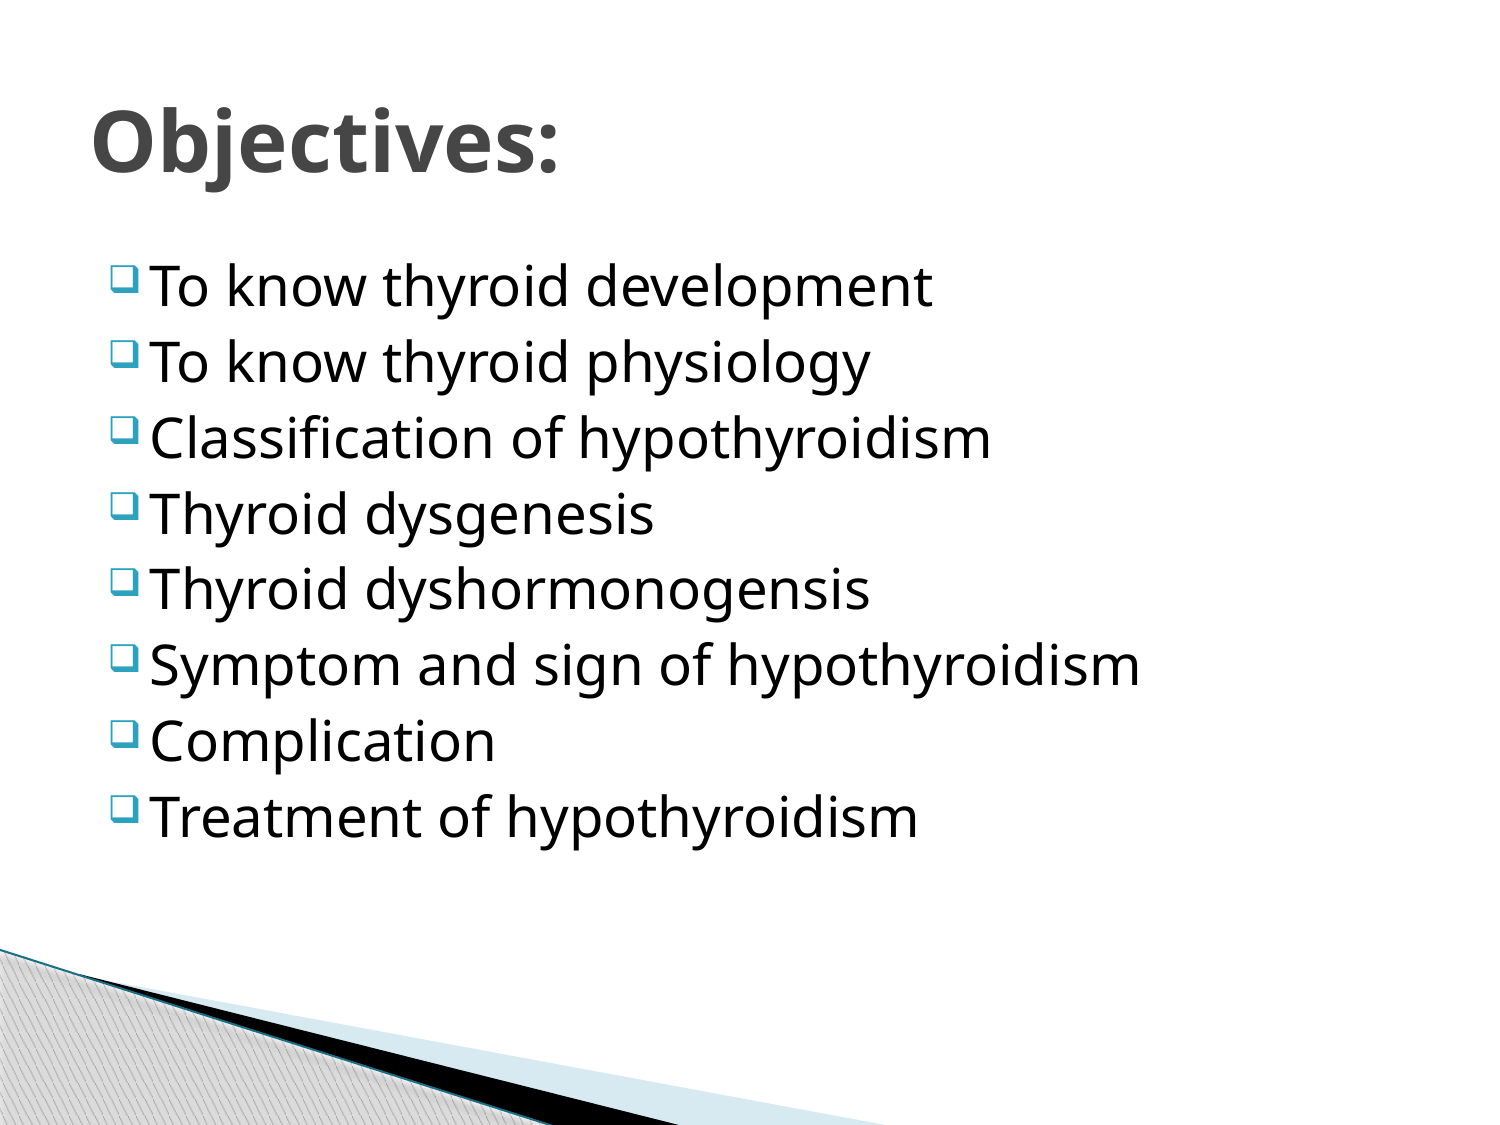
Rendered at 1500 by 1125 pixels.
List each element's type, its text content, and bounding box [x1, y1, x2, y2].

title Objectives: [75, 45, 1425, 233]
list To know thyroid development To know thyroid physiology Classification of hypothyroidism Thyroid dysgenesis Thyroid dyshormonogensis Symptom and sign of hypothyroidism Complication Treatment of hypothyroidism [75, 243, 1425, 986]
